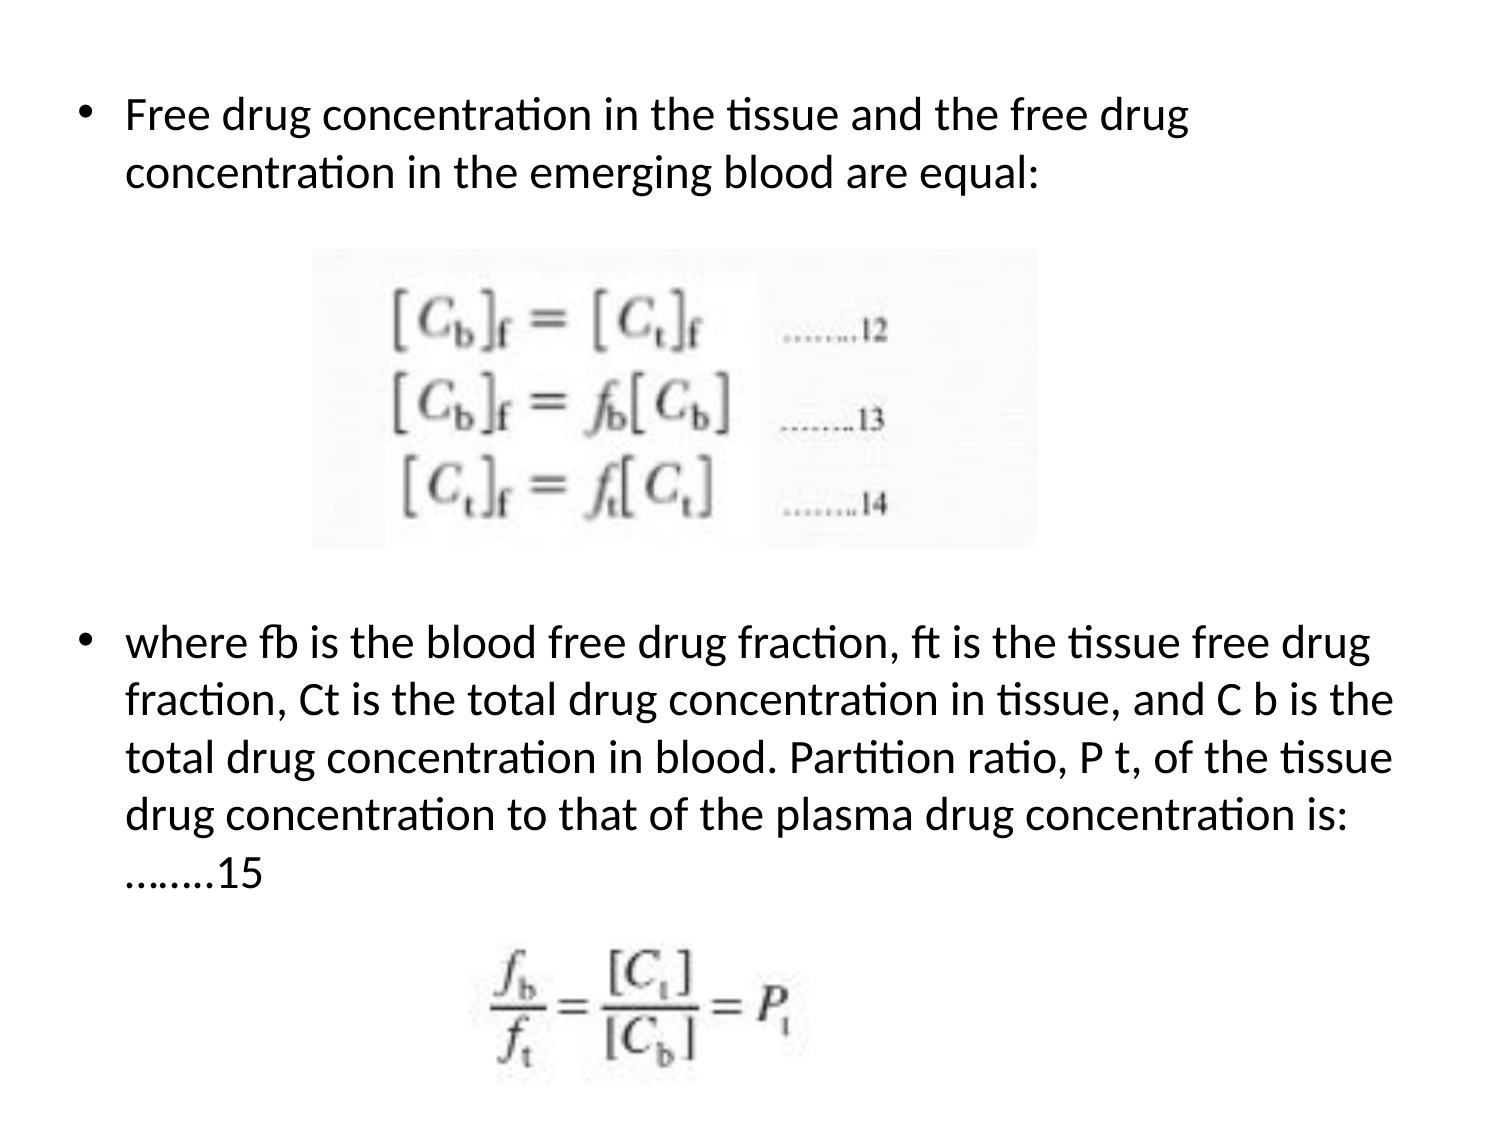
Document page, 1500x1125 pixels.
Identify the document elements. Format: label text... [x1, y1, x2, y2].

list Free drug concentration in the tissue and the free drug concentration in the emerging blood are equal: where fb is the blood free drug fraction, ft is the tissue free drug fraction, Ct is the total drug concentration in tissue, and C b is the total drug concentration in blood. Partition ratio, P t, of the tissue drug concentration to that of the plasma drug concentration is: ……..15 [62, 75, 1413, 913]
picture [312, 249, 1038, 551]
picture [299, 887, 913, 1104]
